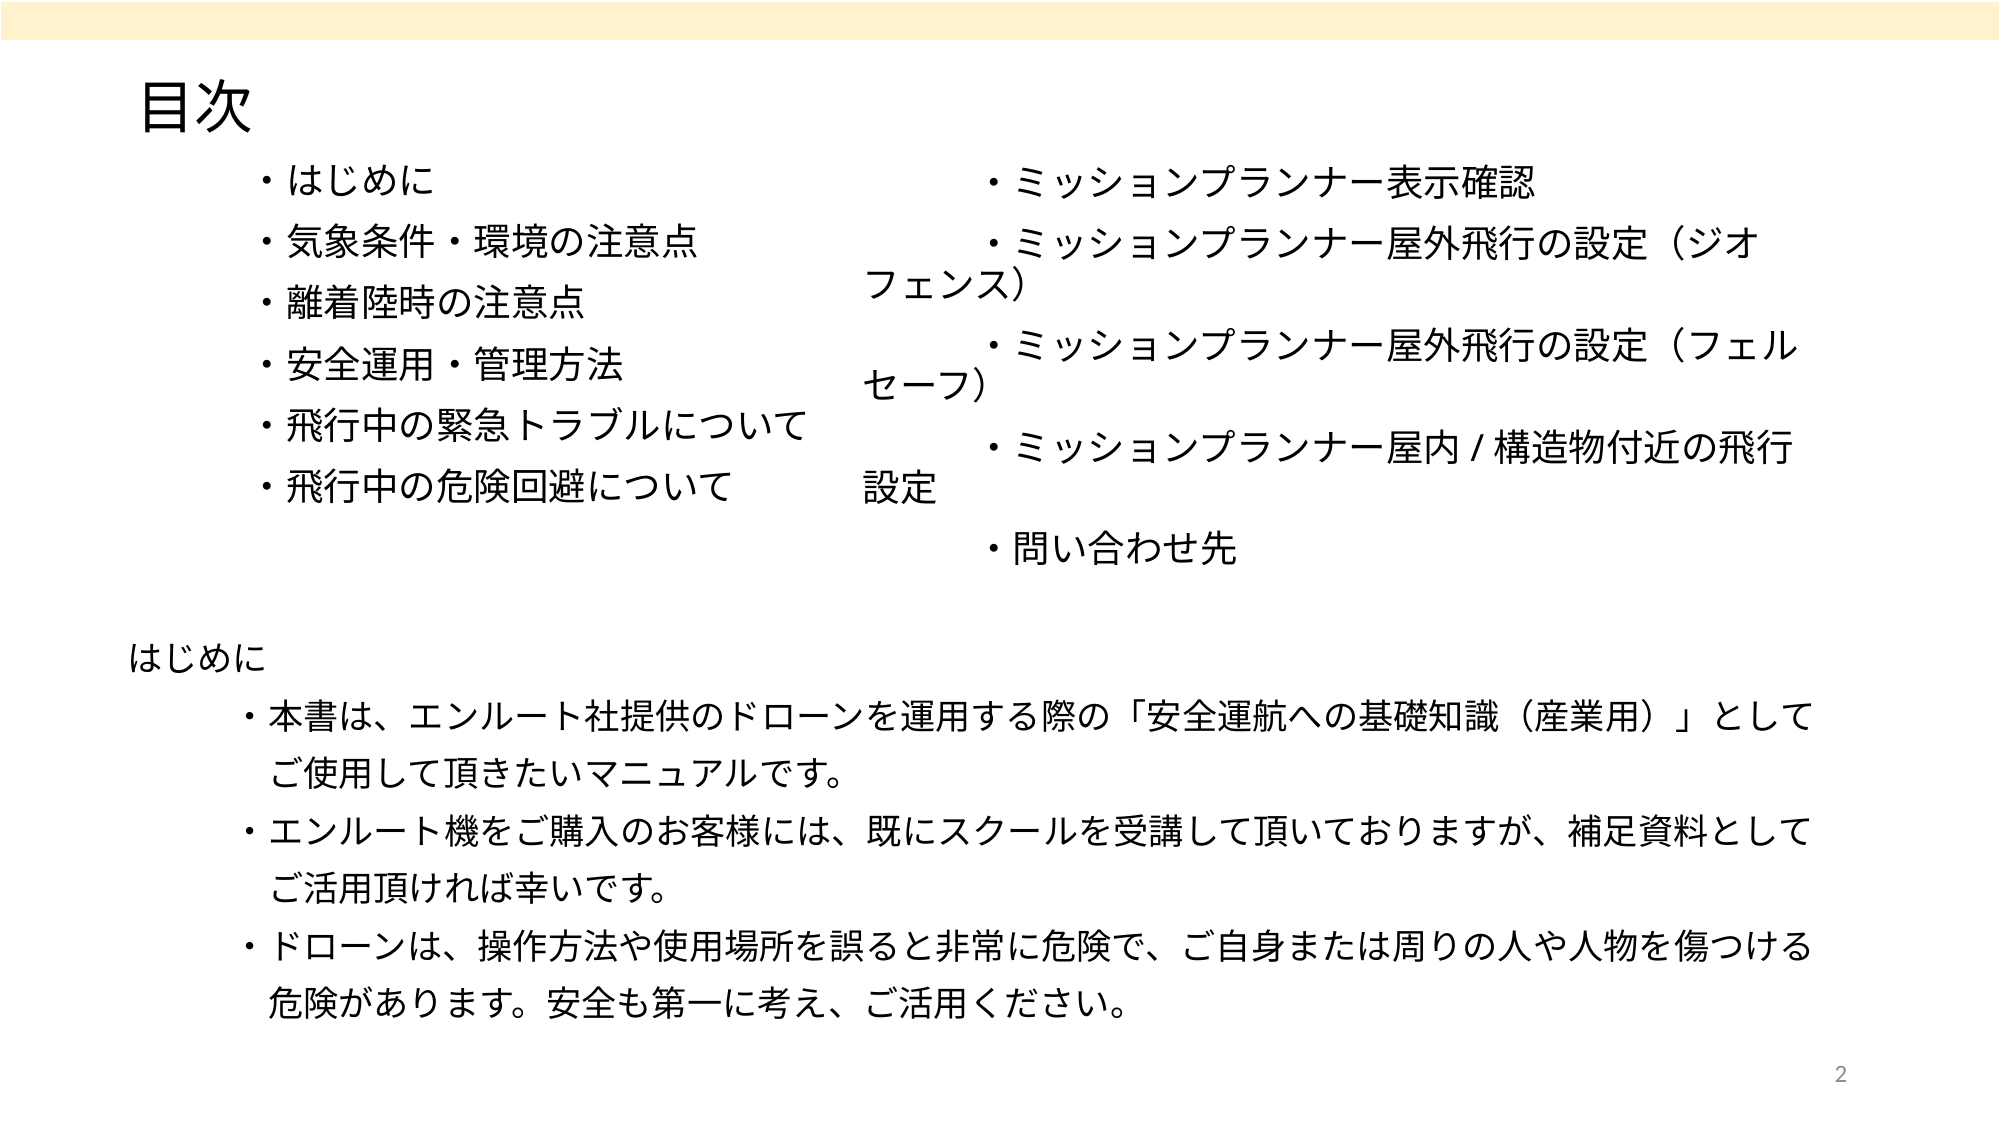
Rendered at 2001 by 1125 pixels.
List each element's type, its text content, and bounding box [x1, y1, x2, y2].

text_box [0, 0, 2000, 42]
list はじめに ・本書は、エンルート社提供のドローンを運用する際の「安全運航への基礎知識（産業用）」として ご使用して頂きたいマニュアルです。 ・エンルート機をご購入のお客様には、既にスクールを受講して頂いておりますが、補足資料として ご活用頂ければ幸いです。 ・ドローンは、操作方法や使用場所を誤ると非常に危険で、ご自身または周りの人や人物を傷つける 危険があります。安全も第一に考え、ご活用ください。 [112, 633, 1838, 1049]
text_box 目次 ・はじめに ・気象条件・環境の注意点 ・離着陸時の注意点 ・安全運用・管理方法 ・飛行中の緊急トラブルについて ・飛行中の危険回避について [121, 70, 840, 647]
text_box ・ミッションプランナー表示確認 ・ミッションプランナー屋外飛行の設定（ジオフェンス） ・ミッションプランナー屋外飛行の設定（フェルセーフ） ・ミッションプランナー屋内/構造物付近の飛行設定 ・問い合わせ先 [847, 65, 1844, 642]
text_box 2 [1412, 1042, 1863, 1103]
